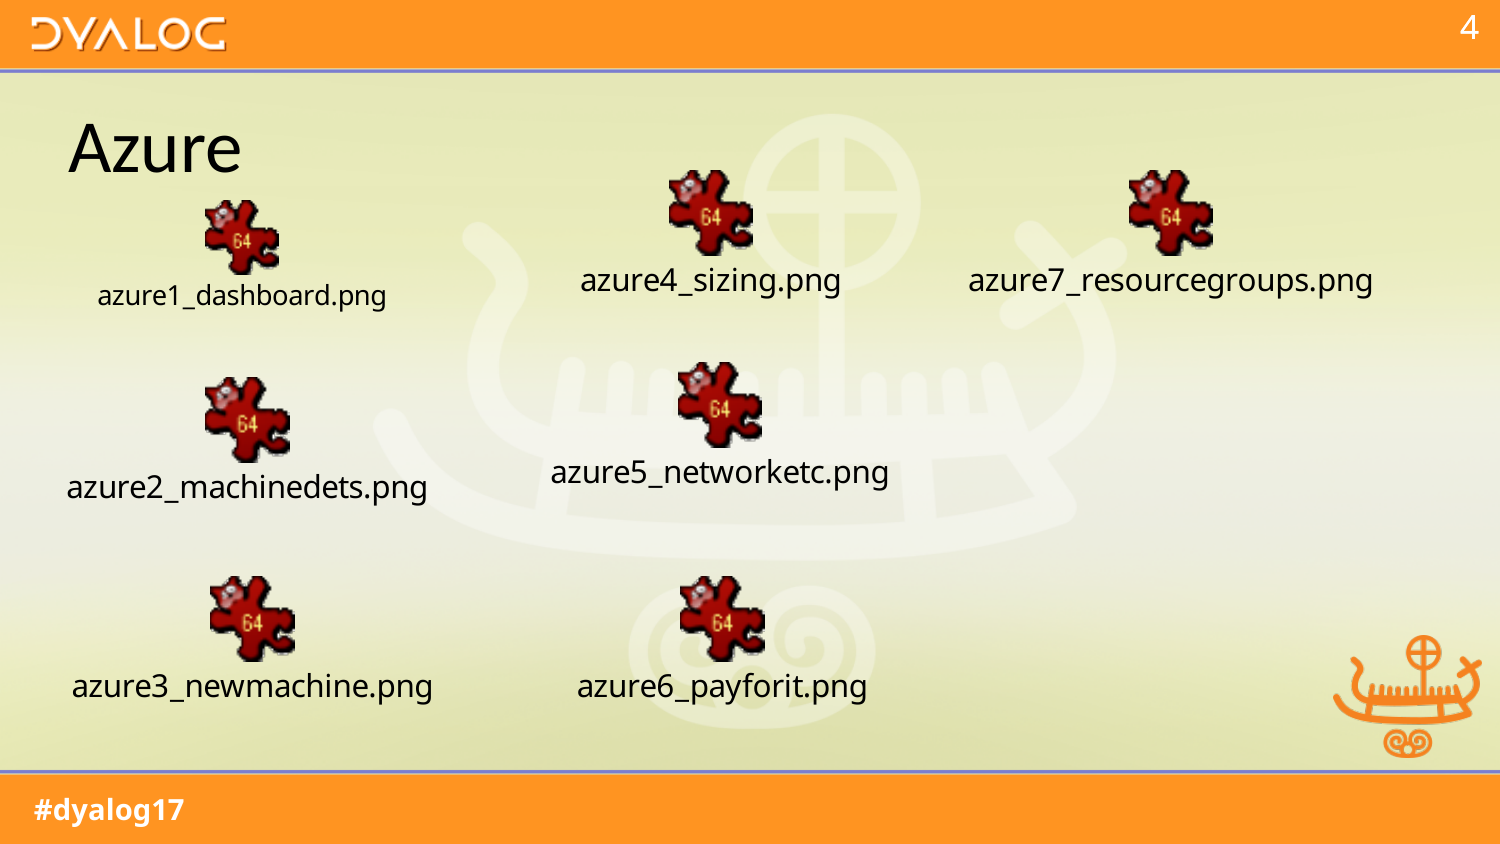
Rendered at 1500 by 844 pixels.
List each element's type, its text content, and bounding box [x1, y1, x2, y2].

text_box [41, 576, 465, 719]
picture [0, 0, 1500, 844]
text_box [550, 576, 895, 719]
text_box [520, 362, 919, 505]
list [70, 200, 412, 324]
title Azure [53, 94, 1425, 192]
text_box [33, 377, 461, 520]
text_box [934, 170, 1408, 313]
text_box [557, 170, 865, 313]
